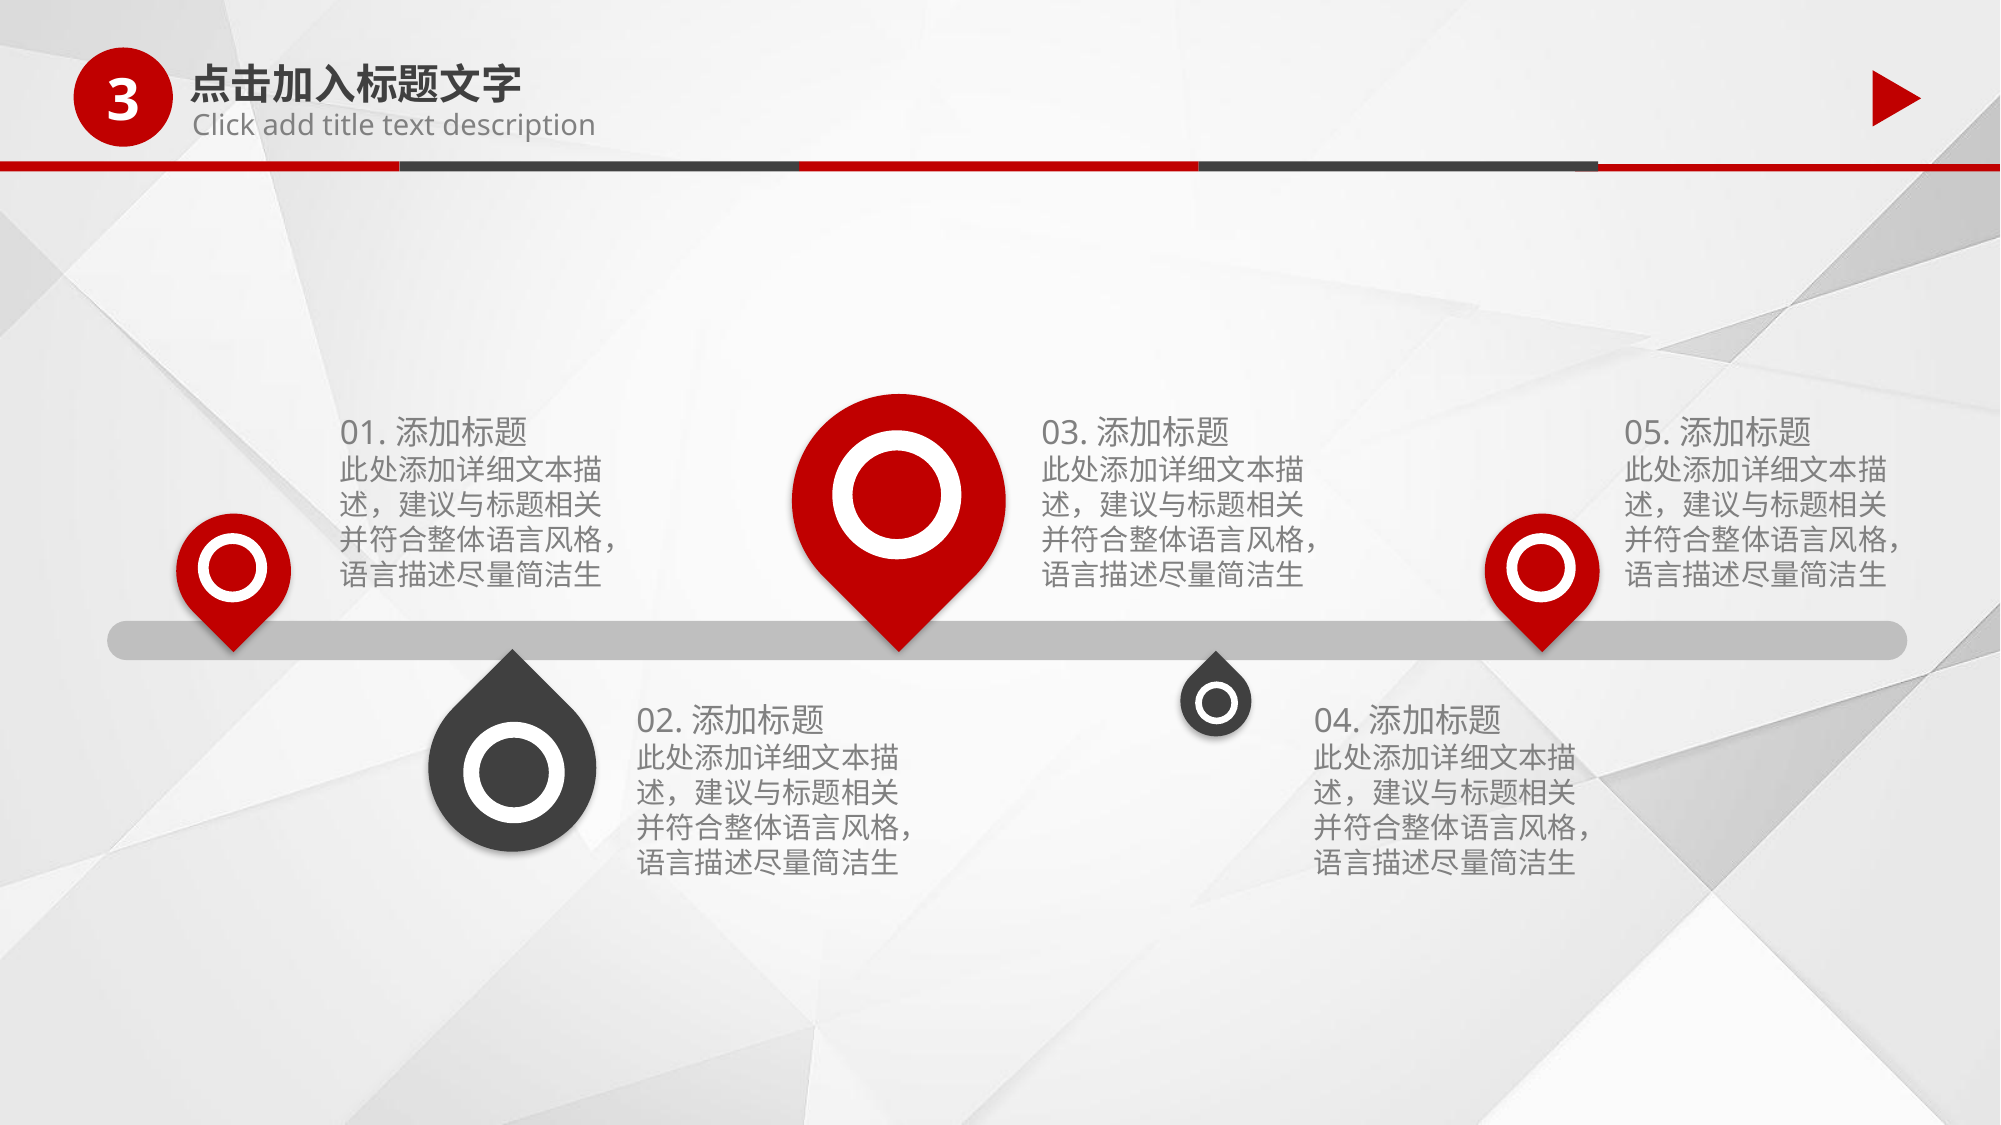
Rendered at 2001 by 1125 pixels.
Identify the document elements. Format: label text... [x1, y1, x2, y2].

text_box 02.添加标题 此处添加详细文本描述，建议与标题相关并符合整体语言风格，语言描述尽量简洁生 [625, 693, 936, 885]
text_box 04.添加标题 此处添加详细文本描述，建议与标题相关并符合整体语言风格，语言描述尽量简洁生 [1302, 693, 1613, 885]
picture [0, 0, 2001, 1125]
text_box [106, 619, 1909, 662]
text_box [791, 393, 1006, 608]
text_box 01.添加标题 此处添加详细文本描述，建议与标题相关并符合整体语言风格，语言描述尽量简洁生 [328, 405, 640, 597]
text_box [428, 683, 597, 852]
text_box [1180, 665, 1252, 737]
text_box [73, 47, 681, 150]
text_box 05.添加标题 此处添加详细文本描述，建议与标题相关并符合整体语言风格，语言描述尽量简洁生 [1613, 405, 1924, 597]
text_box 03.添加标题 此处添加详细文本描述，建议与标题相关并符合整体语言风格，语言描述尽量简洁生 [1030, 405, 1341, 597]
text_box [1484, 513, 1600, 629]
text_box [1871, 68, 1924, 129]
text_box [0, 161, 2000, 172]
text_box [176, 513, 291, 629]
